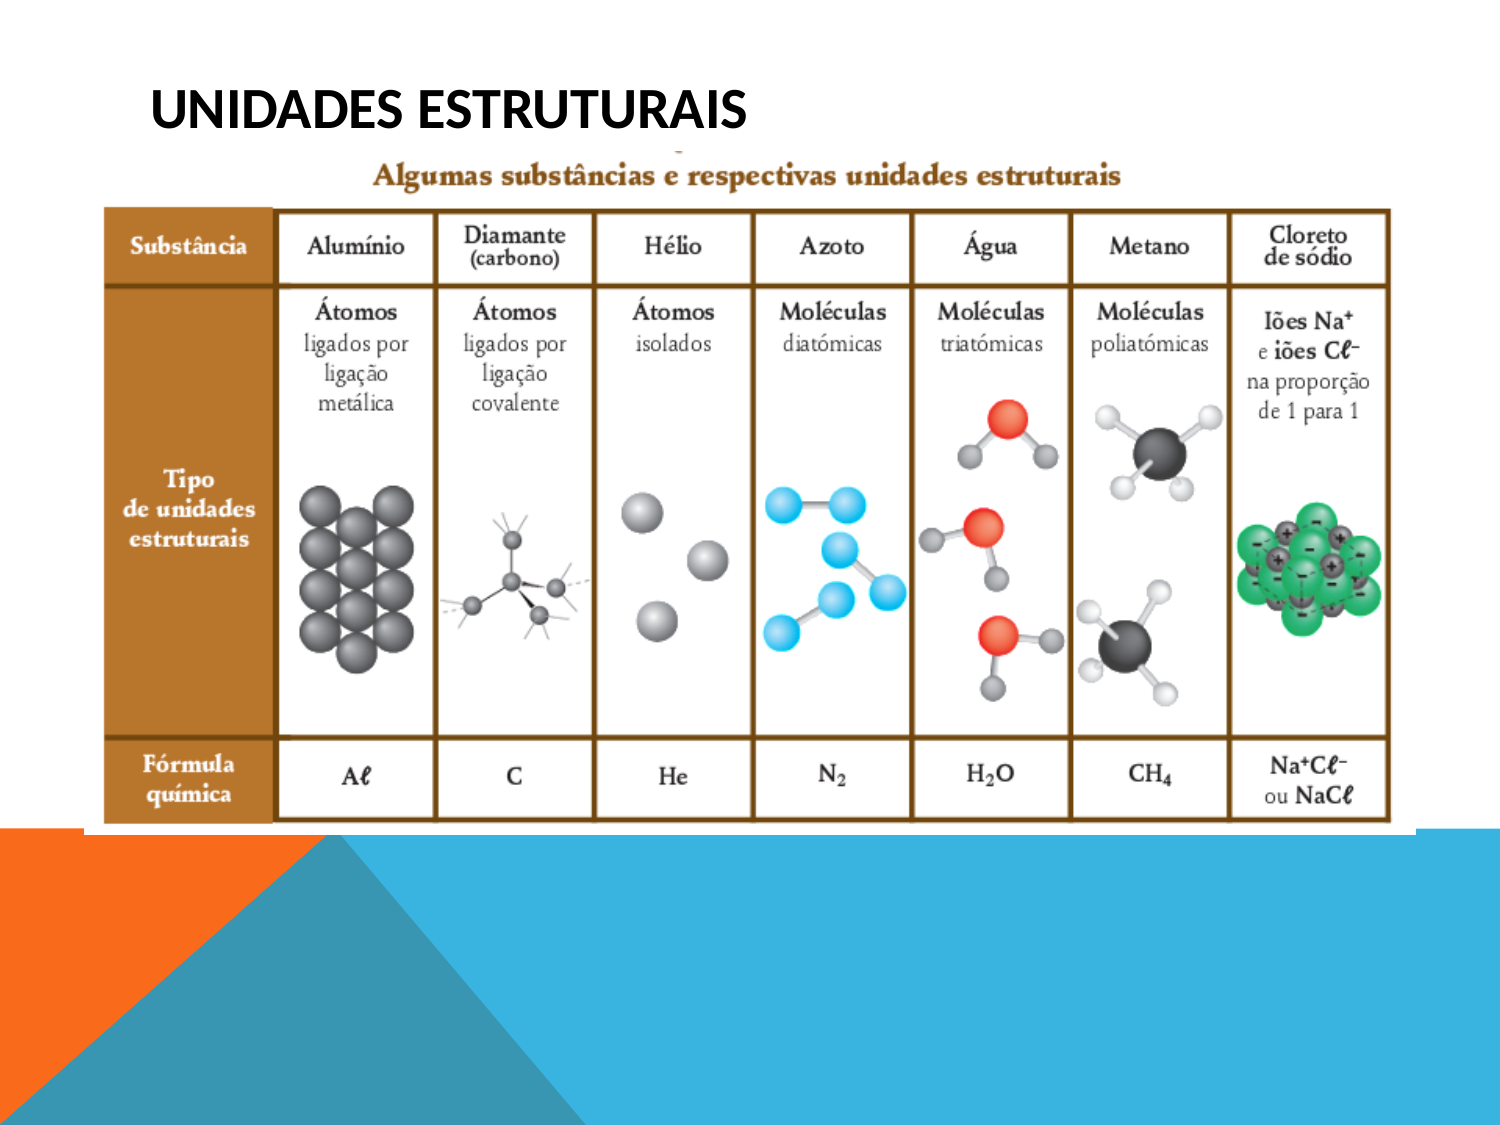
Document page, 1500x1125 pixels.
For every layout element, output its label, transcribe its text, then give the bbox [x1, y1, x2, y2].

picture [84, 151, 1416, 835]
title Unidades estruturais [135, 60, 1369, 149]
